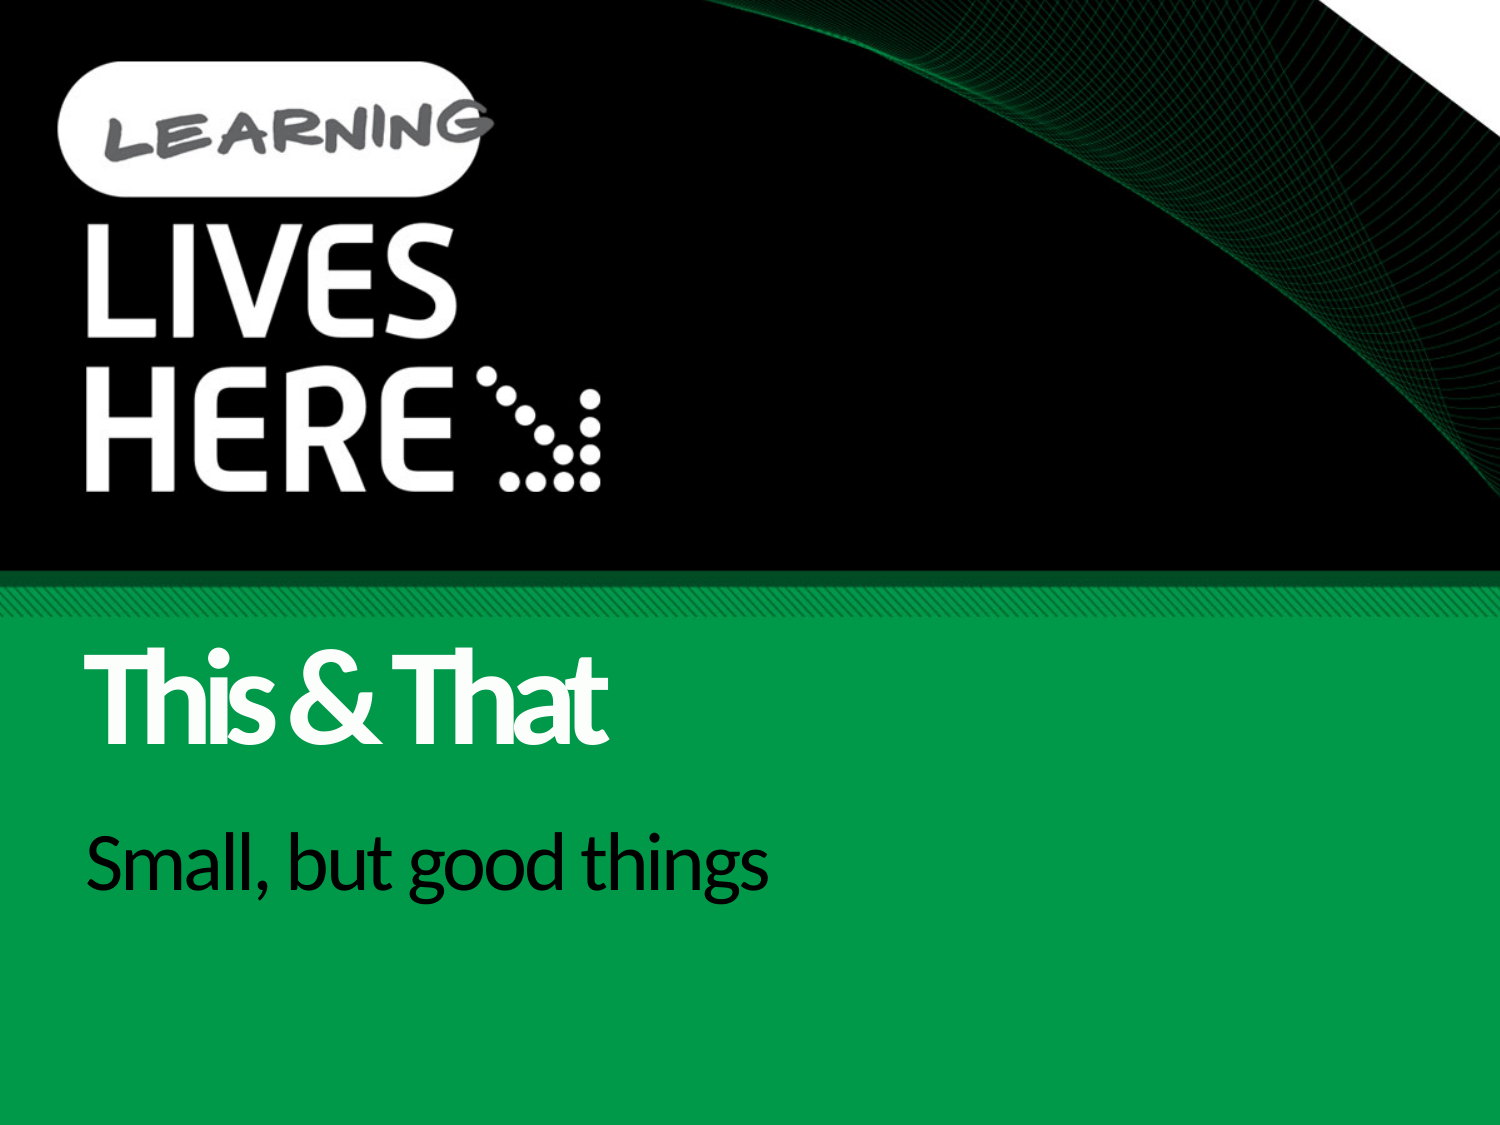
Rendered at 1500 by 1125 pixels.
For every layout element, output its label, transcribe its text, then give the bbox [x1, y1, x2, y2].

list This & That [83, 625, 1344, 800]
picture [0, 0, 1500, 1125]
title Small, but good things [85, 818, 1341, 943]
